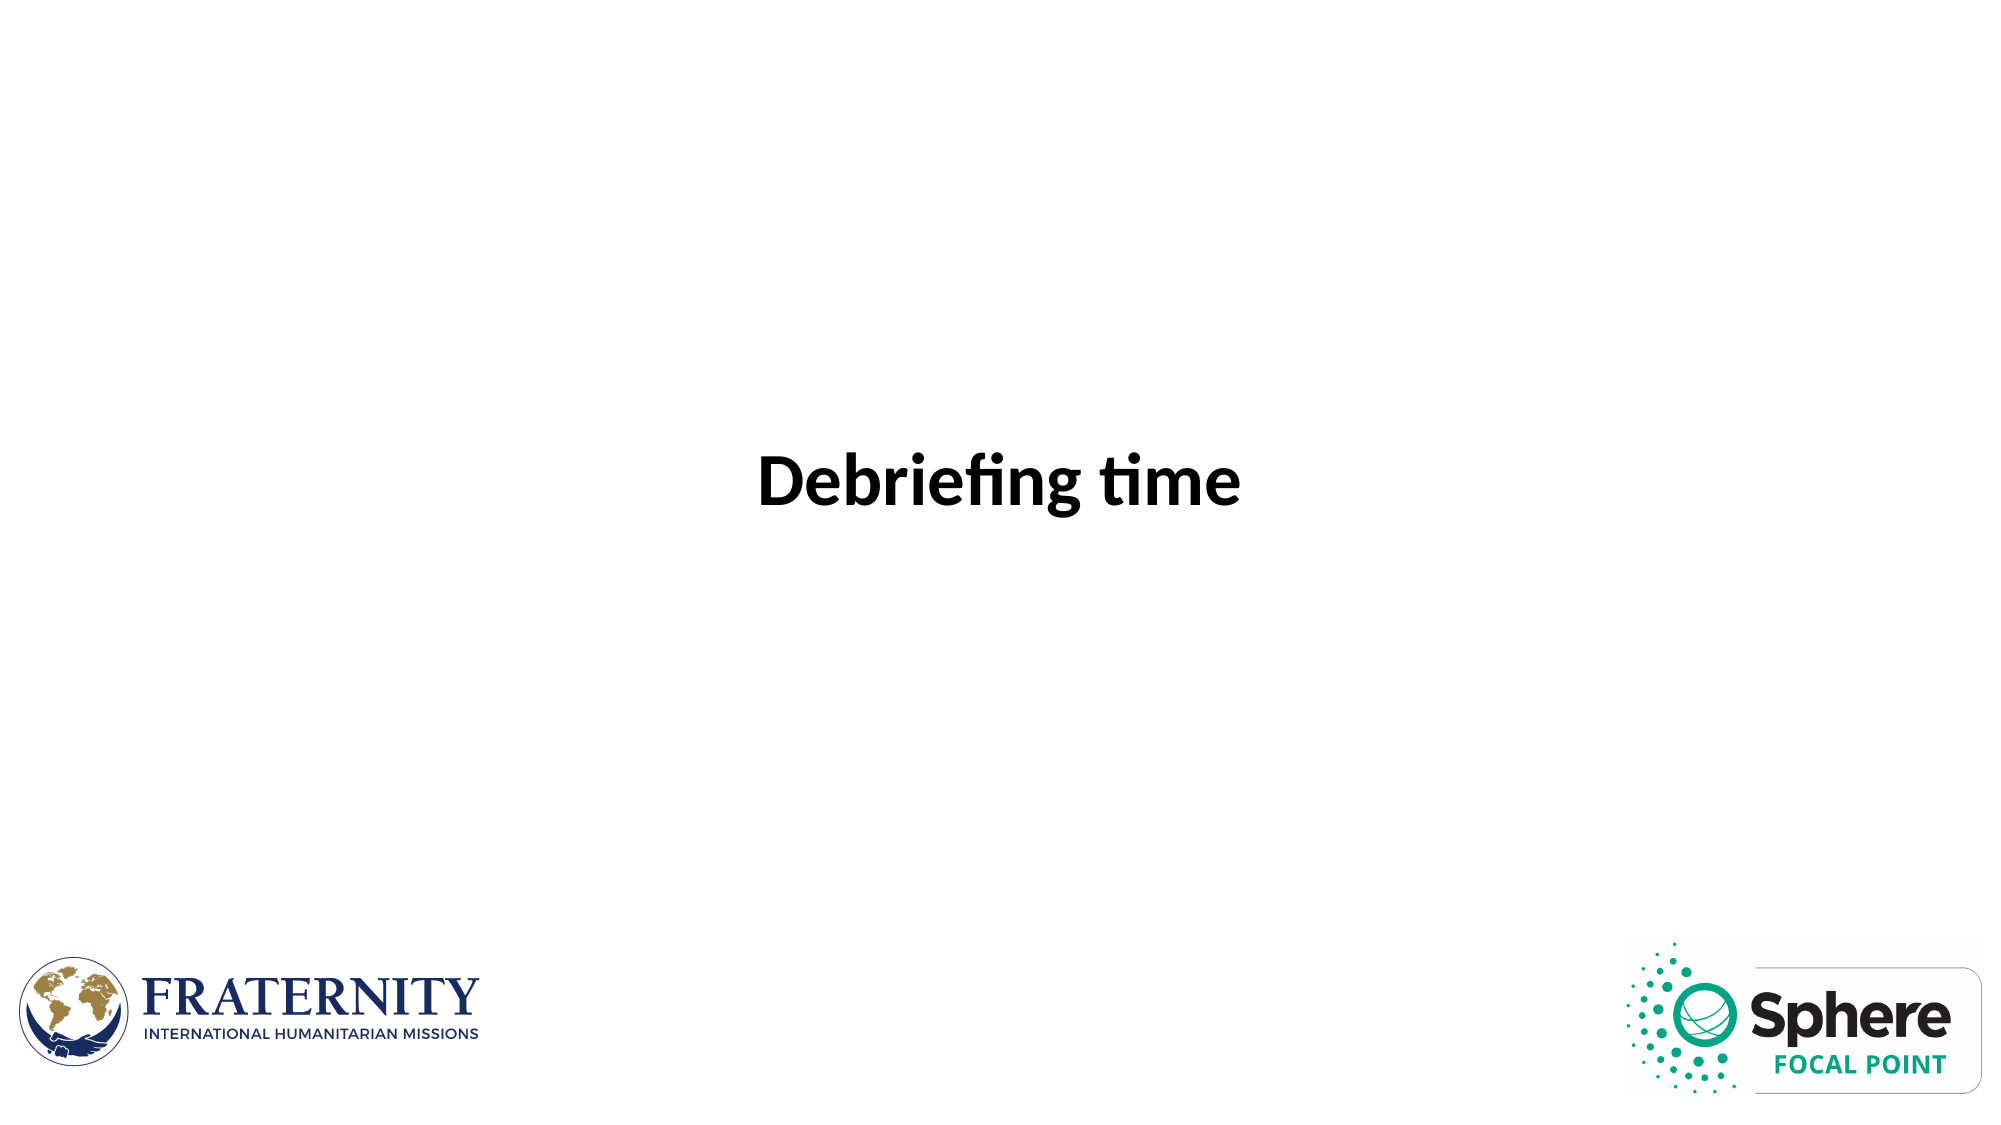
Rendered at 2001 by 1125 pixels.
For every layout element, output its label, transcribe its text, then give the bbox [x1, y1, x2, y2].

picture [1624, 940, 1984, 1097]
picture [0, 936, 501, 1087]
text_box Debriefing time [130, 422, 1870, 528]
